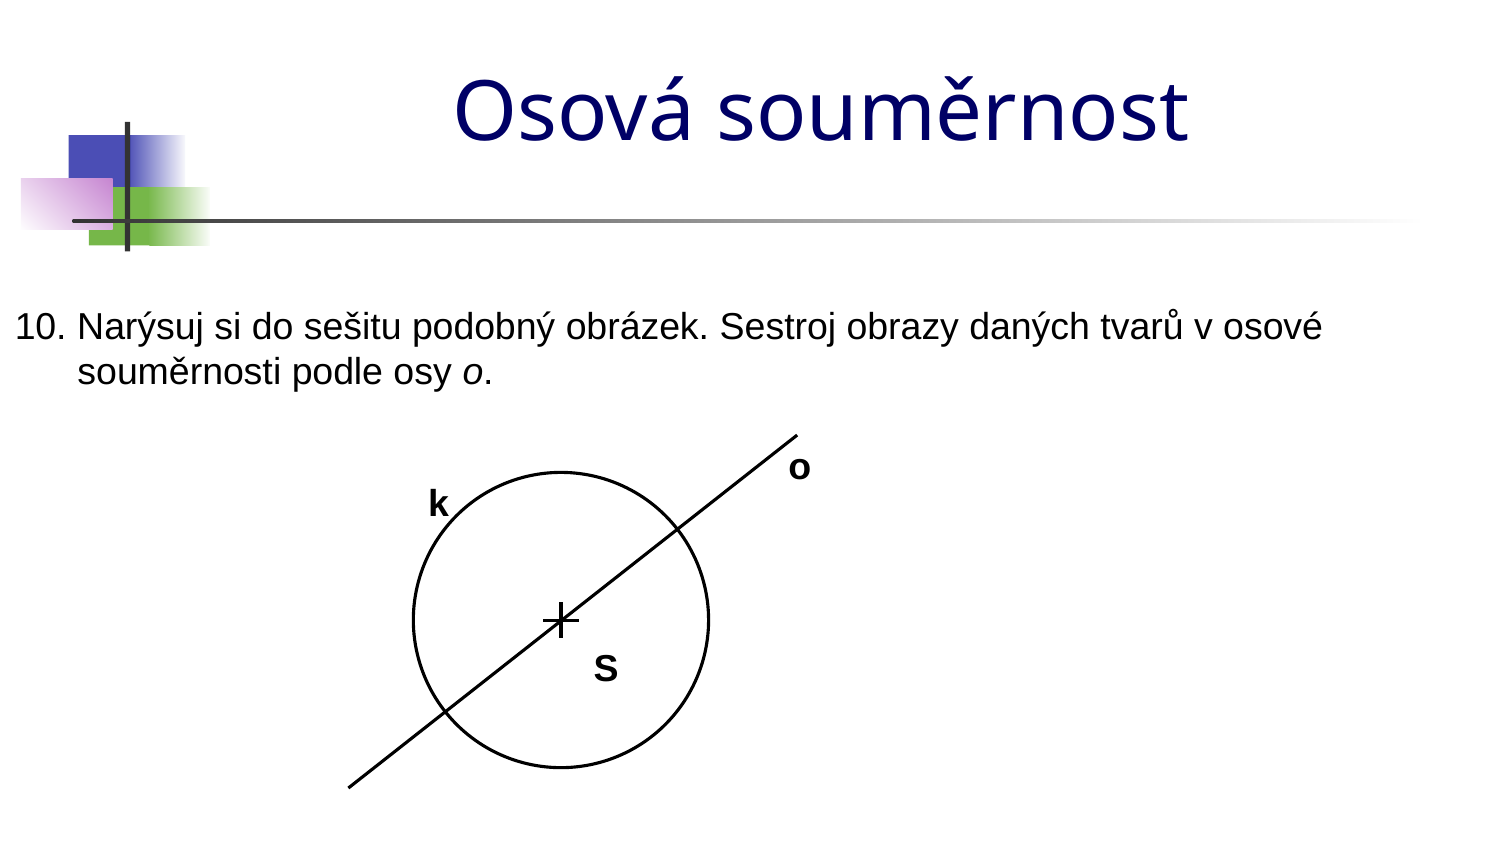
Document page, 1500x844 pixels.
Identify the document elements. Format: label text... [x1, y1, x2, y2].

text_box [348, 434, 798, 789]
text_box 10. Narýsuj si do sešitu podobný obrázek. Sestroj obrazy daných tvarů v osové souměrnosti podle osy o. [0, 295, 1500, 400]
text_box o [799, 435, 821, 495]
title Osová souměrnost [135, 17, 1500, 198]
